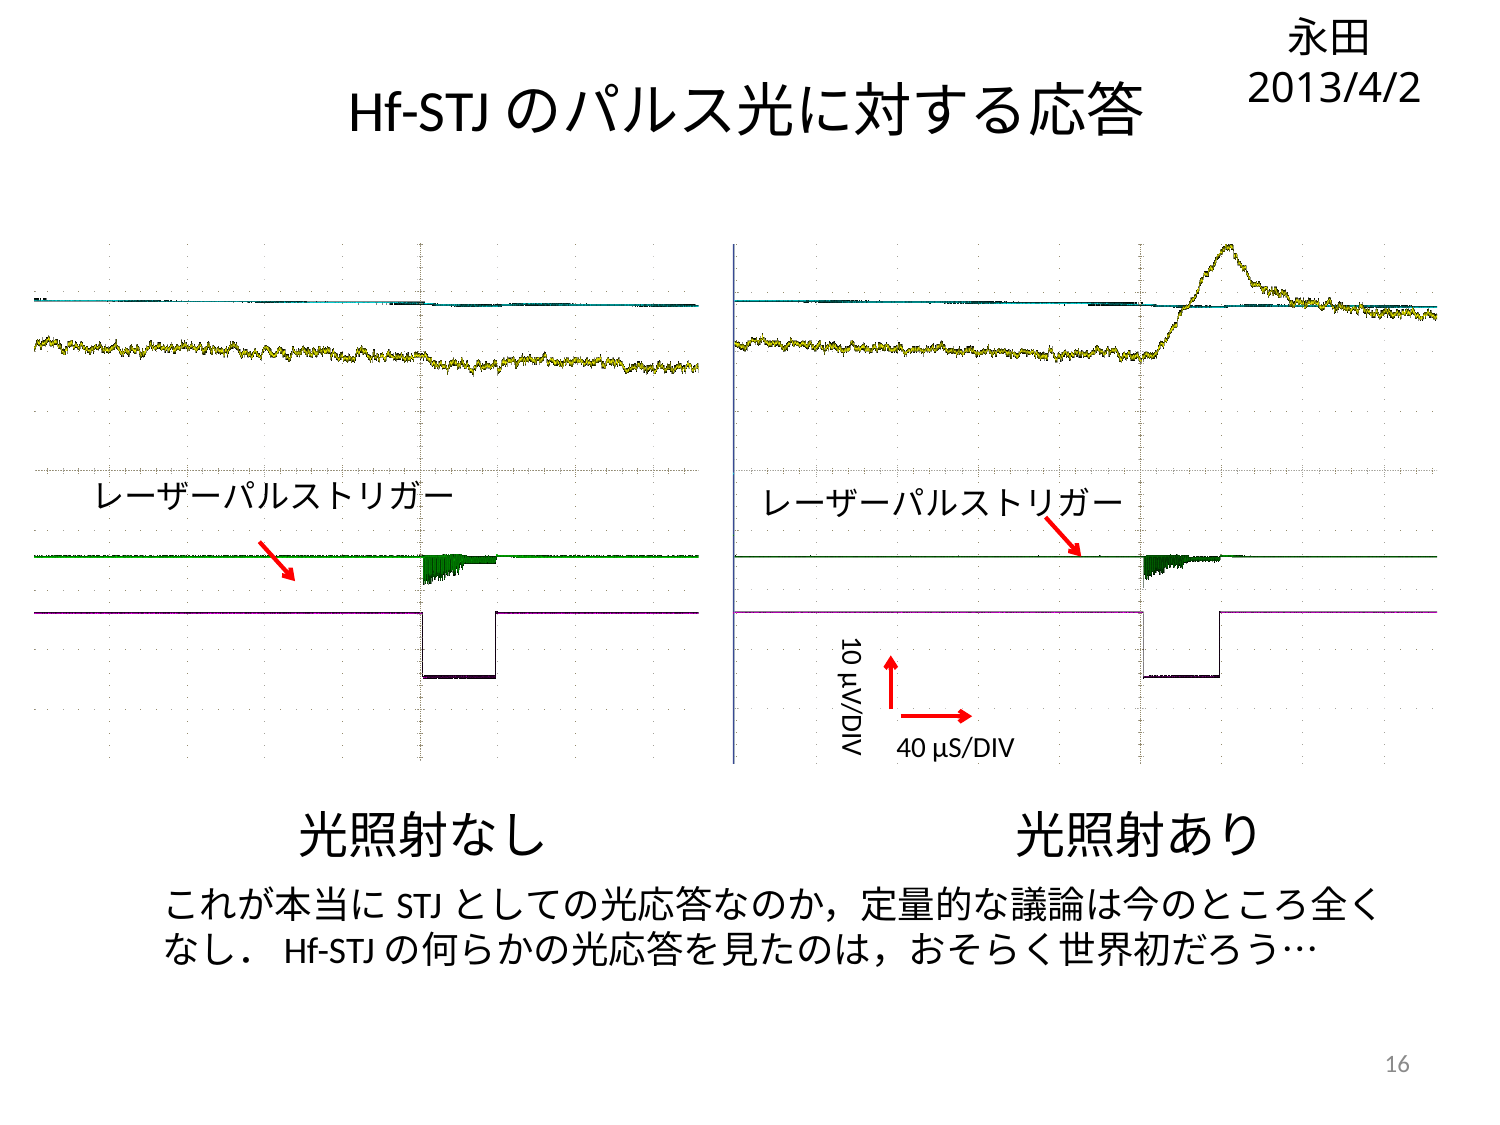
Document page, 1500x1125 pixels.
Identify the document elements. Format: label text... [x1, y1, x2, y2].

text_box 光照射あり [1000, 795, 1281, 871]
slide_number 16 [1074, 1025, 1425, 1100]
text_box 光照射なし [283, 795, 564, 871]
text_box これが本当にSTJとしての光応答なのか，定量的な議論は今のところ全くなし．Hf-STJの何らかの光応答を見たのは，おそらく世界初だろう… [147, 873, 1412, 978]
title Hf-STJのパルス光に対する応答 [71, 66, 1422, 149]
text_box 永田2013/4/2 [1186, 3, 1483, 119]
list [732, 244, 1438, 764]
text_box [259, 541, 296, 582]
picture [33, 242, 699, 762]
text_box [1045, 516, 1082, 557]
